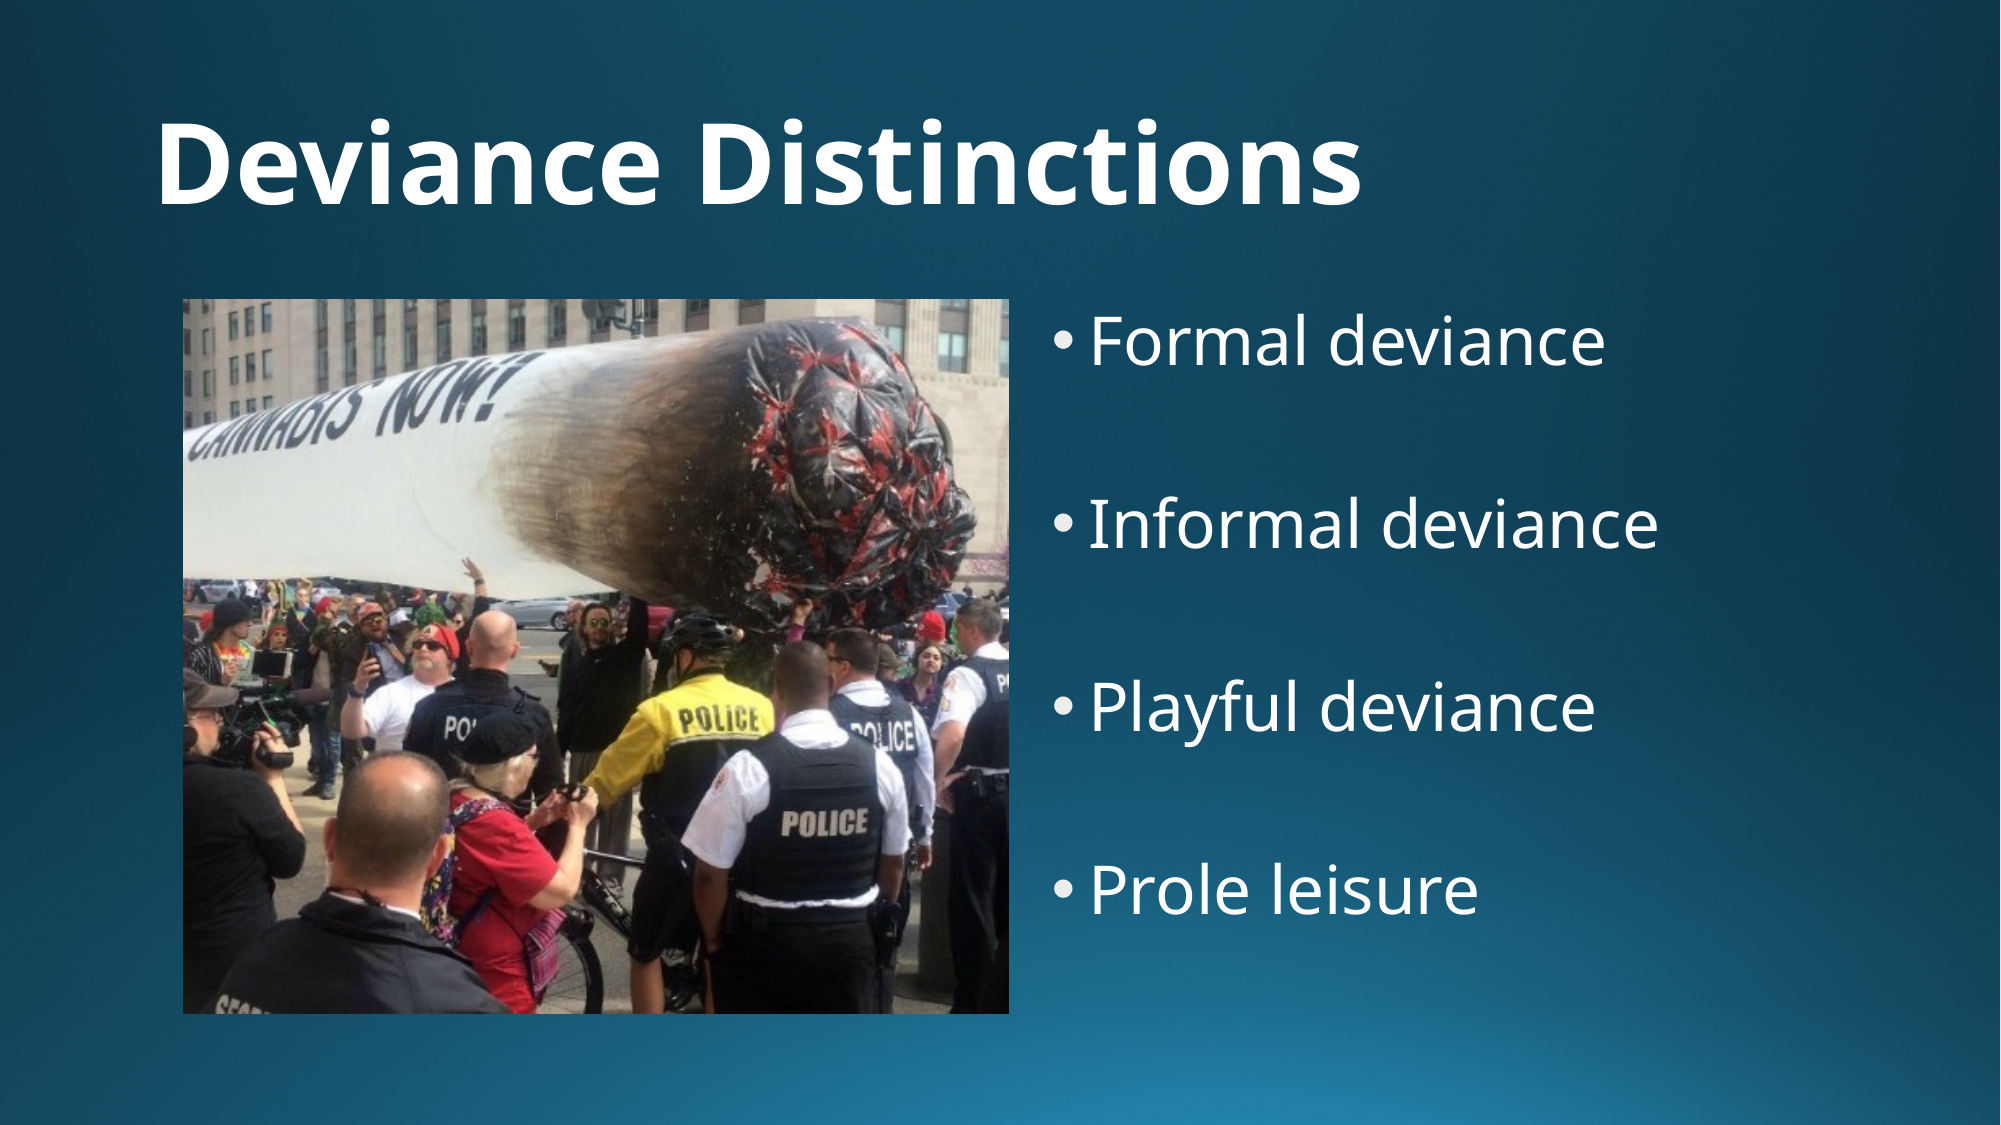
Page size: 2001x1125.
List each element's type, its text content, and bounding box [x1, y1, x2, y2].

title Deviance Distinctions [137, 59, 1863, 278]
picture [0, 0, 2001, 1125]
list Formal deviance Informal deviance Playful deviance Prole leisure [1036, 299, 1863, 1014]
